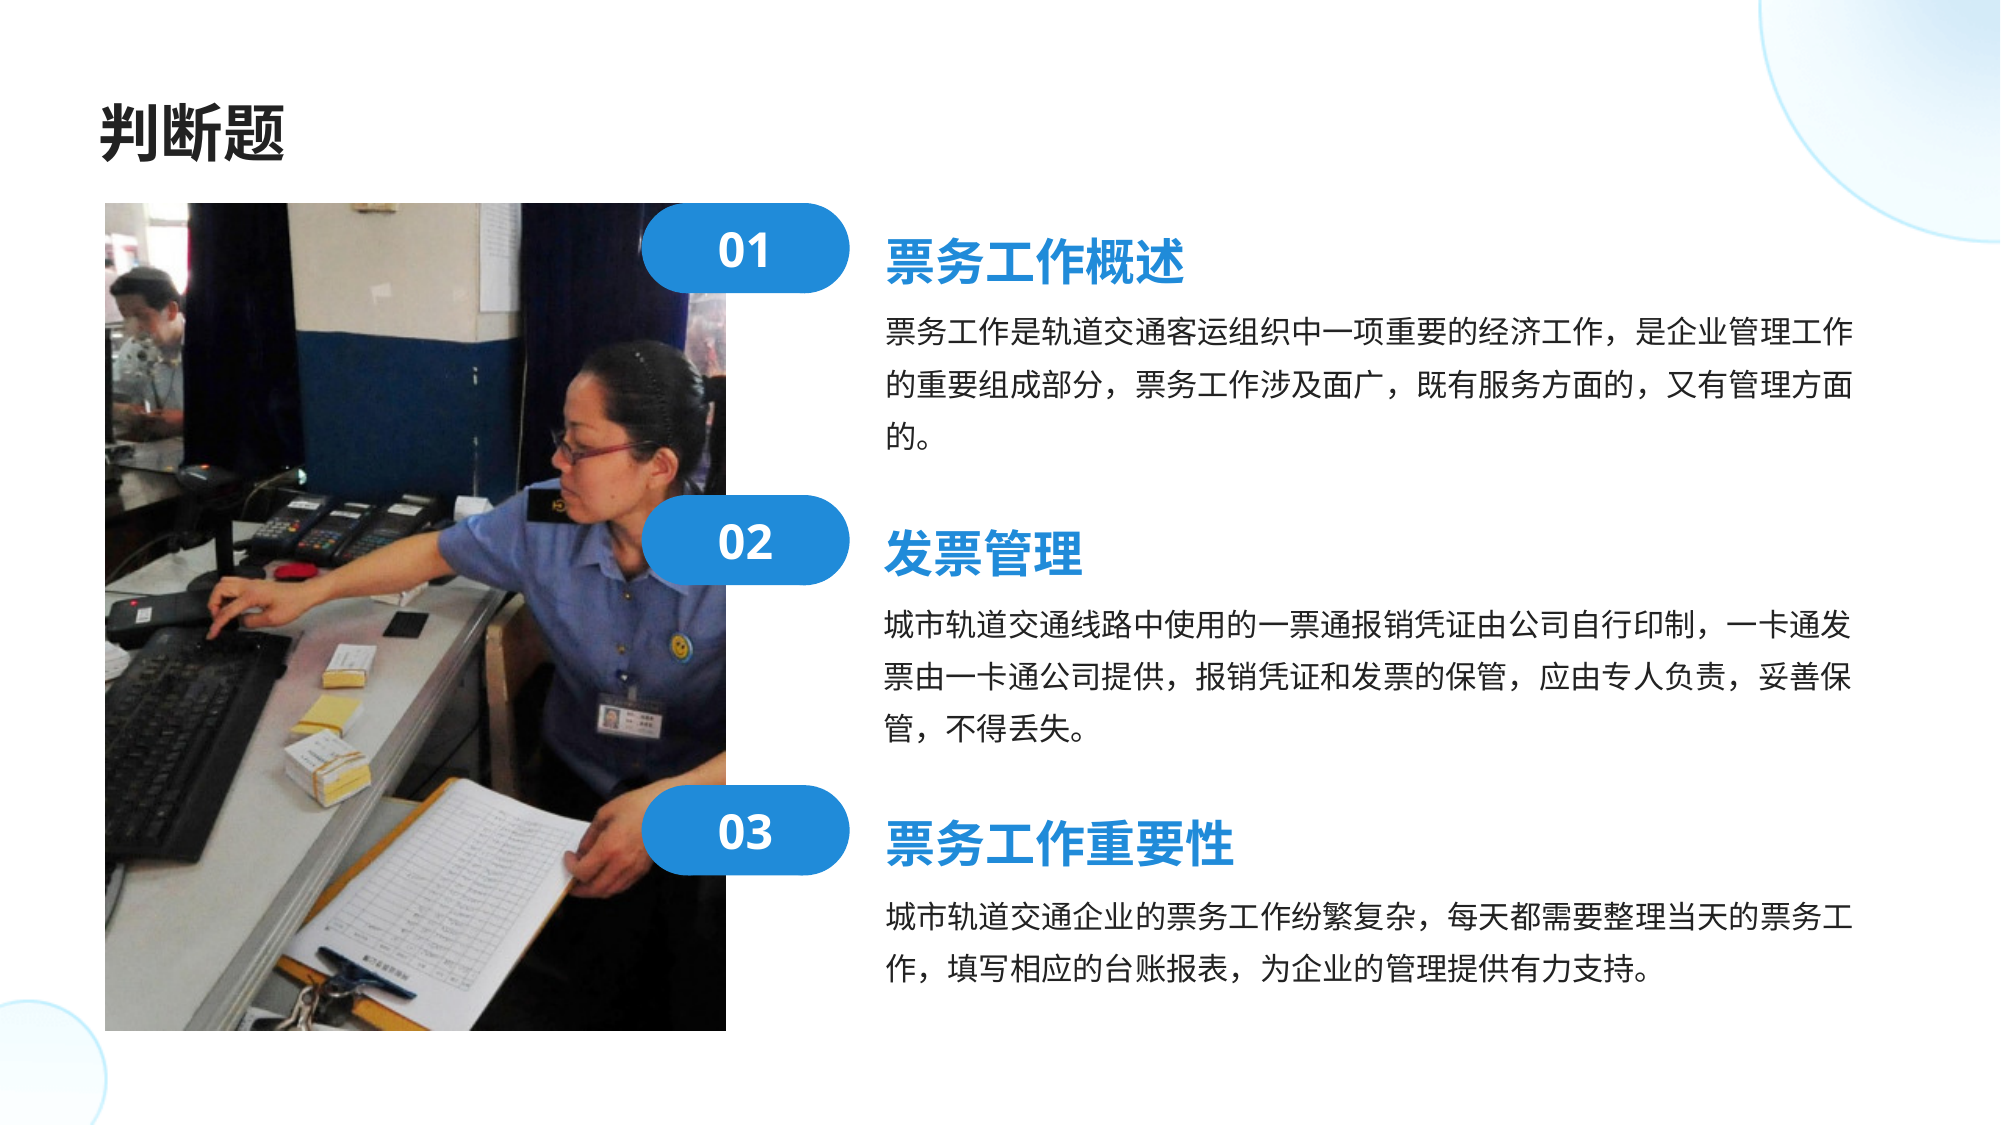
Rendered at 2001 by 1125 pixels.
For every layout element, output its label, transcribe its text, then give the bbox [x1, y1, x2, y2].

text_box 城市轨道交通企业的票务工作纷繁复杂，每天都需要整理当天的票务工作，填写相应的台账报表，为企业的管理提供有力支持。 [864, 861, 1870, 1067]
text_box [731, 785, 796, 791]
text_box 判断题 [78, 43, 1922, 189]
text_box 城市轨道交通线路中使用的一票通报销凭证由公司自行印制，一卡通发票由一卡通公司提供，报销凭证和发票的保管，应由专人负责，妥善保管，不得丢失。 [862, 569, 1868, 775]
text_box 01 [731, 209, 809, 287]
text_box [731, 287, 799, 294]
text_box 发票管理 [862, 483, 1895, 598]
text_box [731, 579, 799, 586]
text_box [781, 495, 850, 586]
text_box [781, 785, 850, 876]
text_box 03 [731, 791, 809, 869]
picture [0, 0, 2001, 1125]
text_box [731, 869, 798, 876]
text_box [728, 203, 795, 209]
text_box 票务工作是轨道交通客运组织中一项重要的经济工作，是企业管理工作的重要组成部分，票务工作涉及面广，既有服务方面的，又有管理方面的。 [864, 277, 1870, 483]
text_box [781, 203, 850, 294]
text_box 02 [731, 501, 809, 579]
text_box 票务工作重要性 [864, 773, 1897, 888]
text_box 票务工作概述 [864, 191, 1897, 306]
text_box [731, 495, 795, 501]
